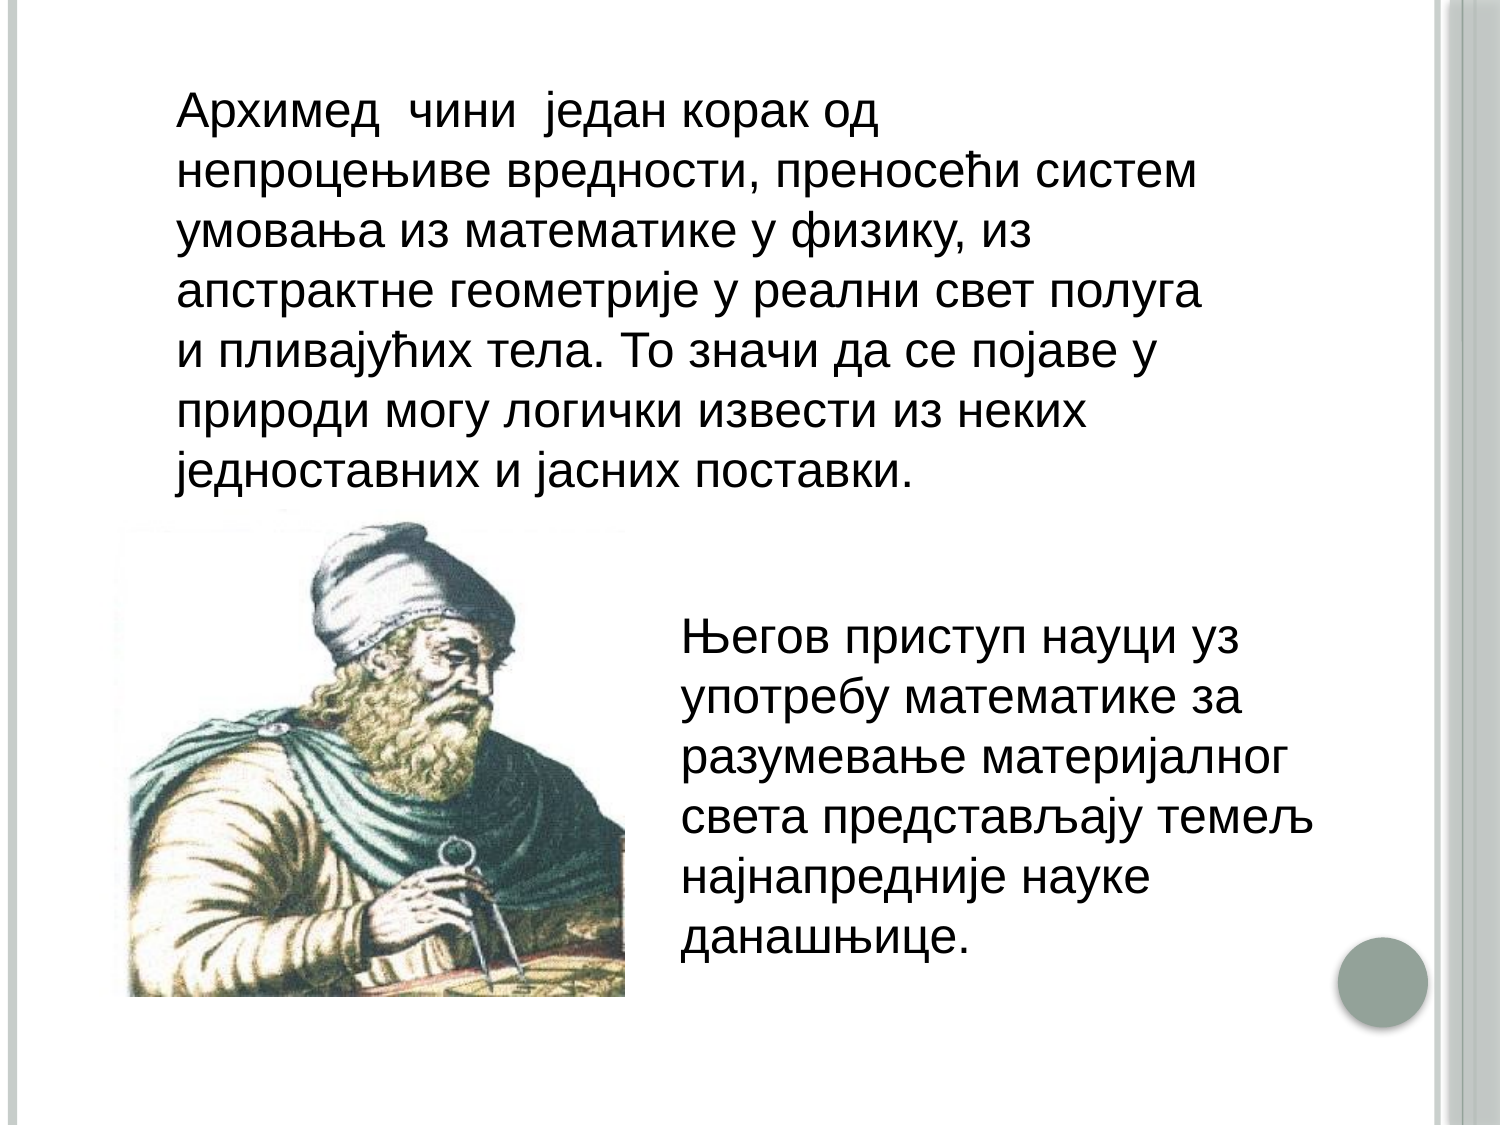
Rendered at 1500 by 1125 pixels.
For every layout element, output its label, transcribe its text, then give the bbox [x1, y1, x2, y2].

picture [99, 509, 626, 997]
text_box Архимед чини један корак од непроцењиве вредности, преносећи систем умовања из математике у физику, из апстрактне геометрије у реални свет полуга и пливајућих тела. То значи да се појаве у природи могу логички извести из неких једноставних и јасних поставки. [161, 24, 1224, 505]
text_box Његов приступ науци уз употребу математике за разумевање материјалног света представљају темељ најнапредније науке данашњице. [665, 596, 1416, 972]
